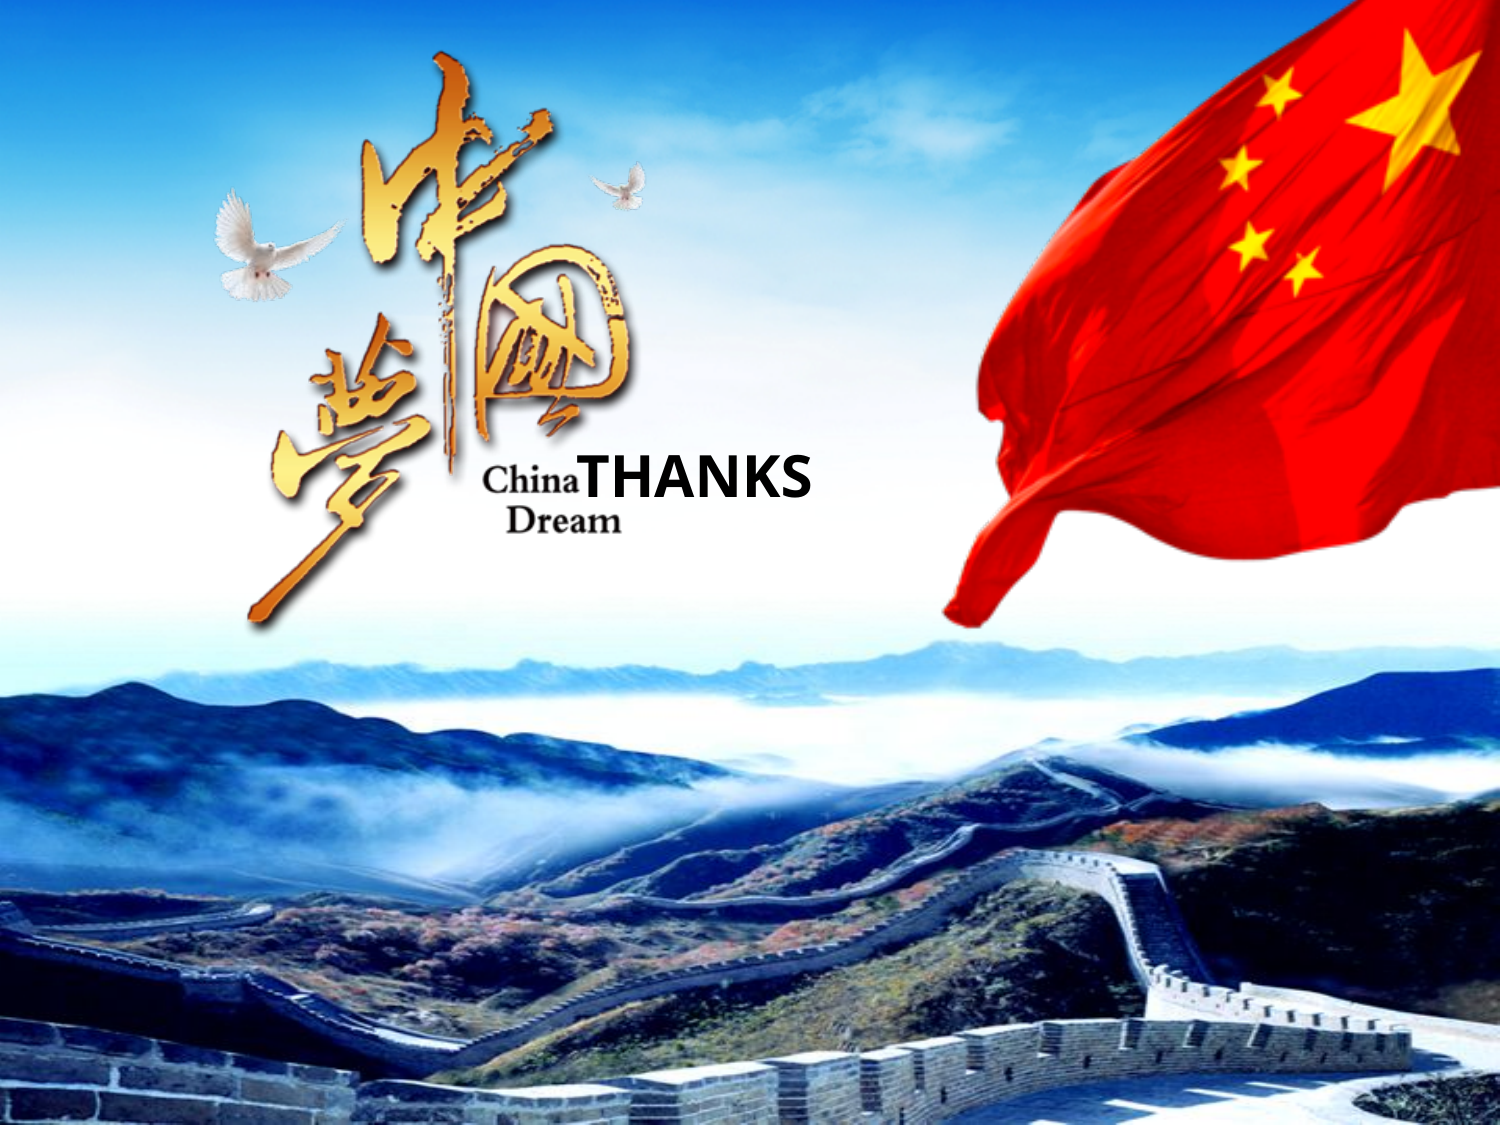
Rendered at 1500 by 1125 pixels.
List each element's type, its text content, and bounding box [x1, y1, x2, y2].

text_box THANKS [561, 432, 1436, 517]
picture [0, 0, 1500, 1125]
